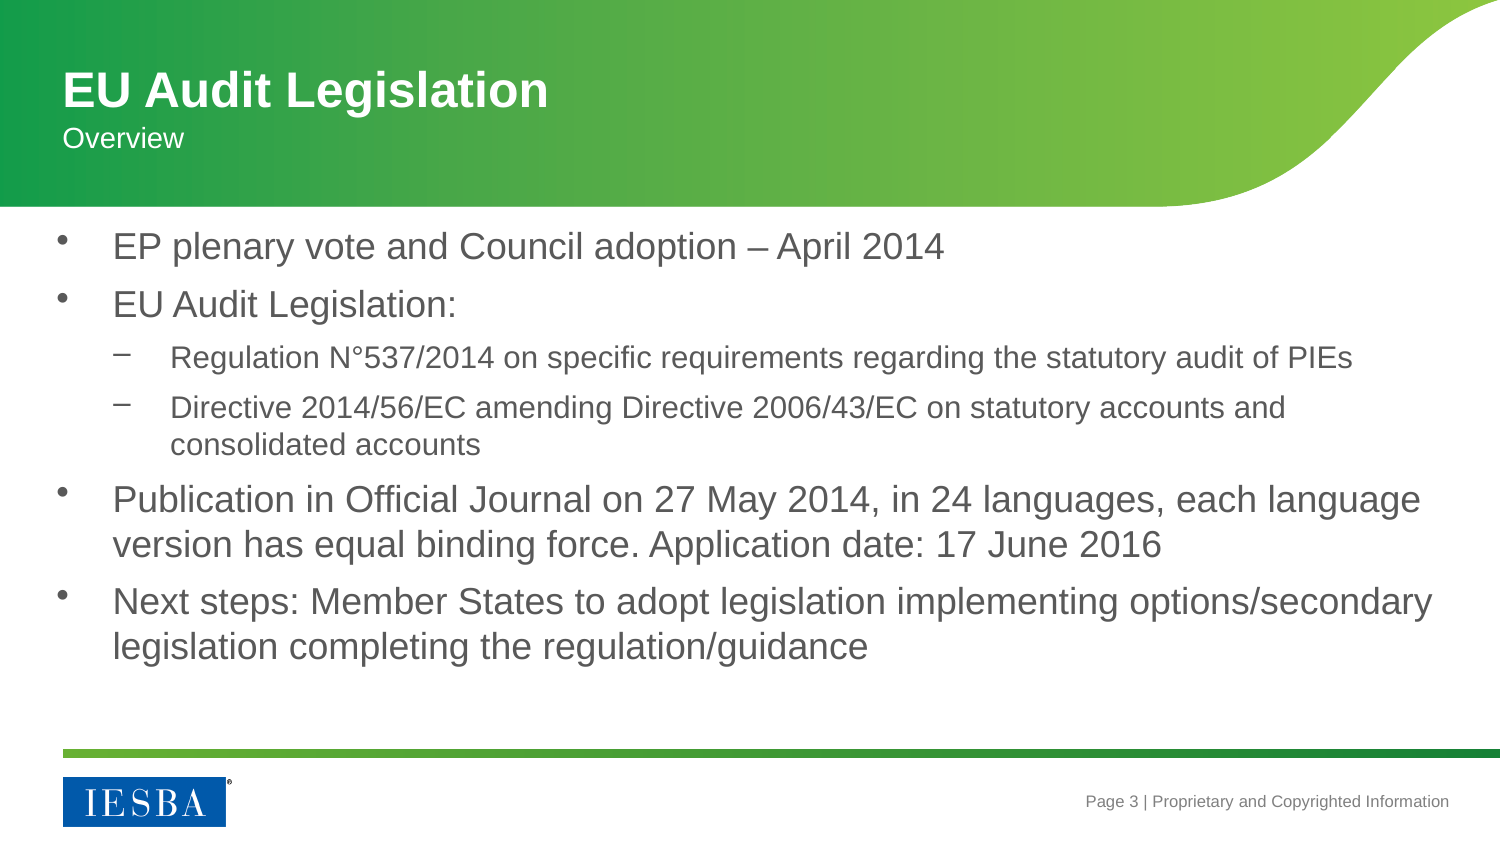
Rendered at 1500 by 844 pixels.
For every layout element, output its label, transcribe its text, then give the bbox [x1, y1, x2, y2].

picture [0, 0, 1500, 207]
subtitle Overview [62, 119, 500, 148]
title EU Audit Legislation [62, 114, 1300, 181]
picture [63, 777, 232, 827]
list EP plenary vote and Council adoption – April 2014 EU Audit Legislation: Regulation N°537/2014 on specific requirements regarding the statutory audit of PIEs Directive 2014/56/EC amending Directive 2006/43/EC on statutory accounts and consolidated accounts Publication in Official Journal on 27 May 2014, in 24 languages, each language version has equal binding force. Application date: 17 June 2016 Next steps: Member States to adopt legislation implementing options/secondary legislation completing the regulation/guidance [41, 214, 1450, 741]
